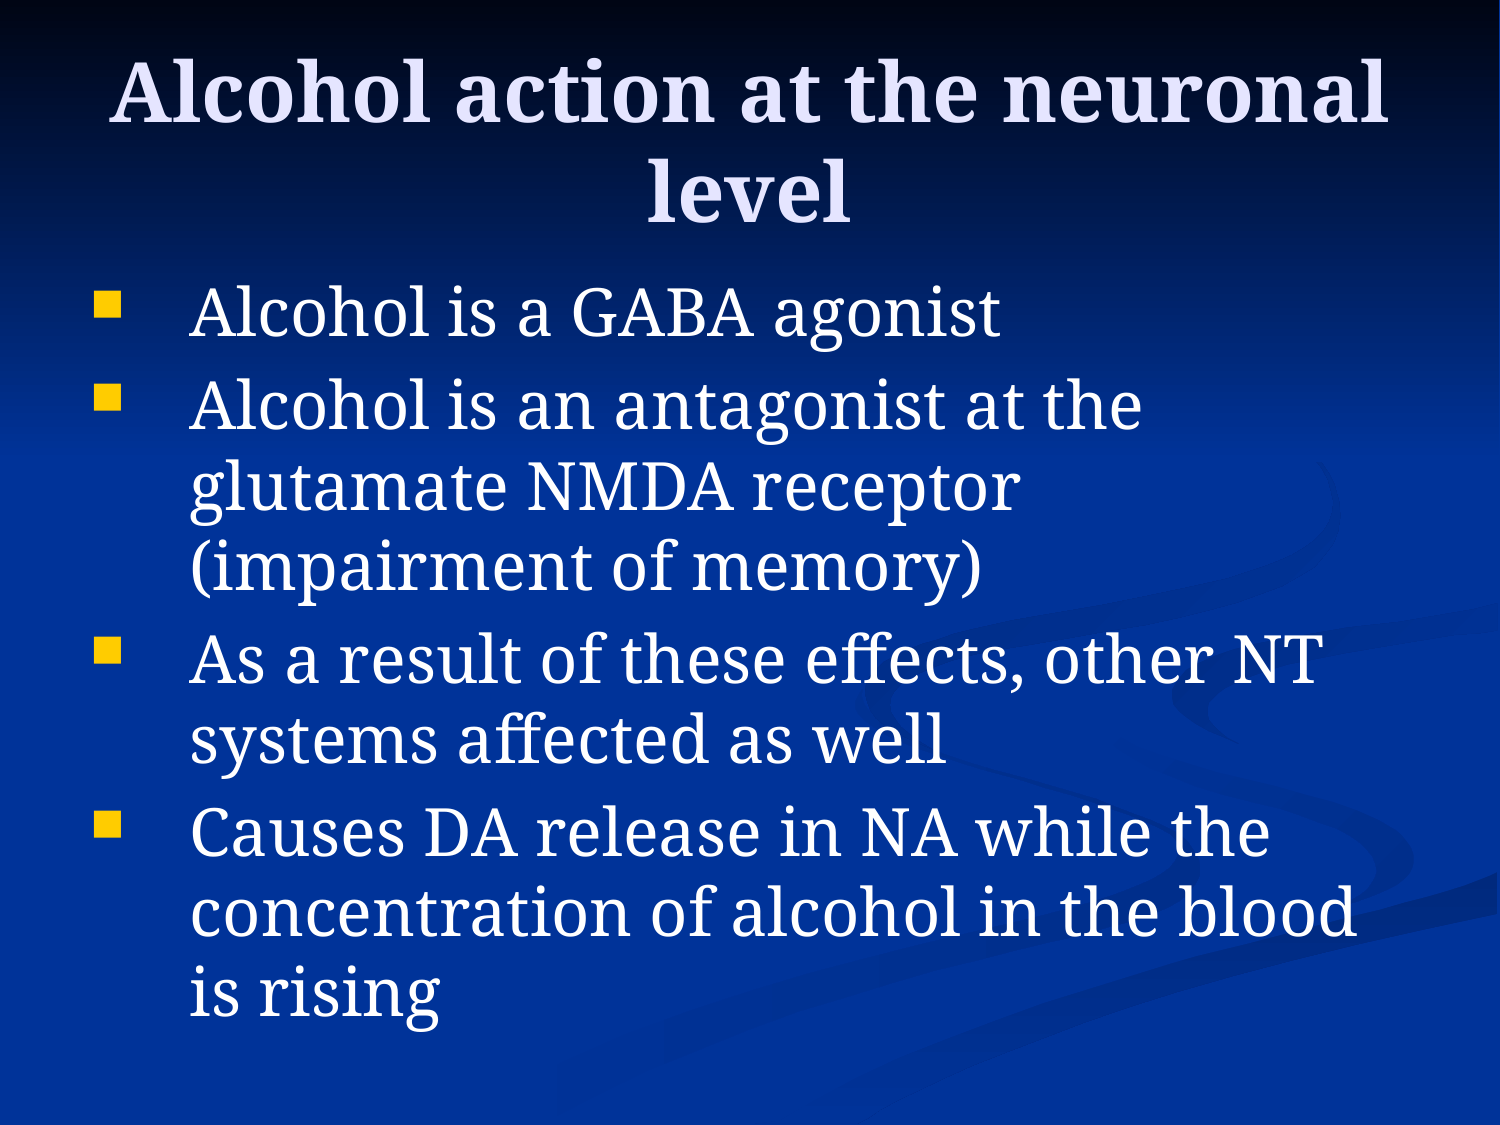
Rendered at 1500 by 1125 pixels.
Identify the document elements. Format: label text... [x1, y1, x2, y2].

title Alcohol action at the neuronal level [74, 44, 1426, 233]
list Alcohol is a GABA agonist Alcohol is an antagonist at the glutamate NMDA receptor (impairment of memory) As a result of these effects, other NT systems affected as well Causes DA release in NA while the concentration of alcohol in the blood is rising [74, 262, 1426, 1006]
